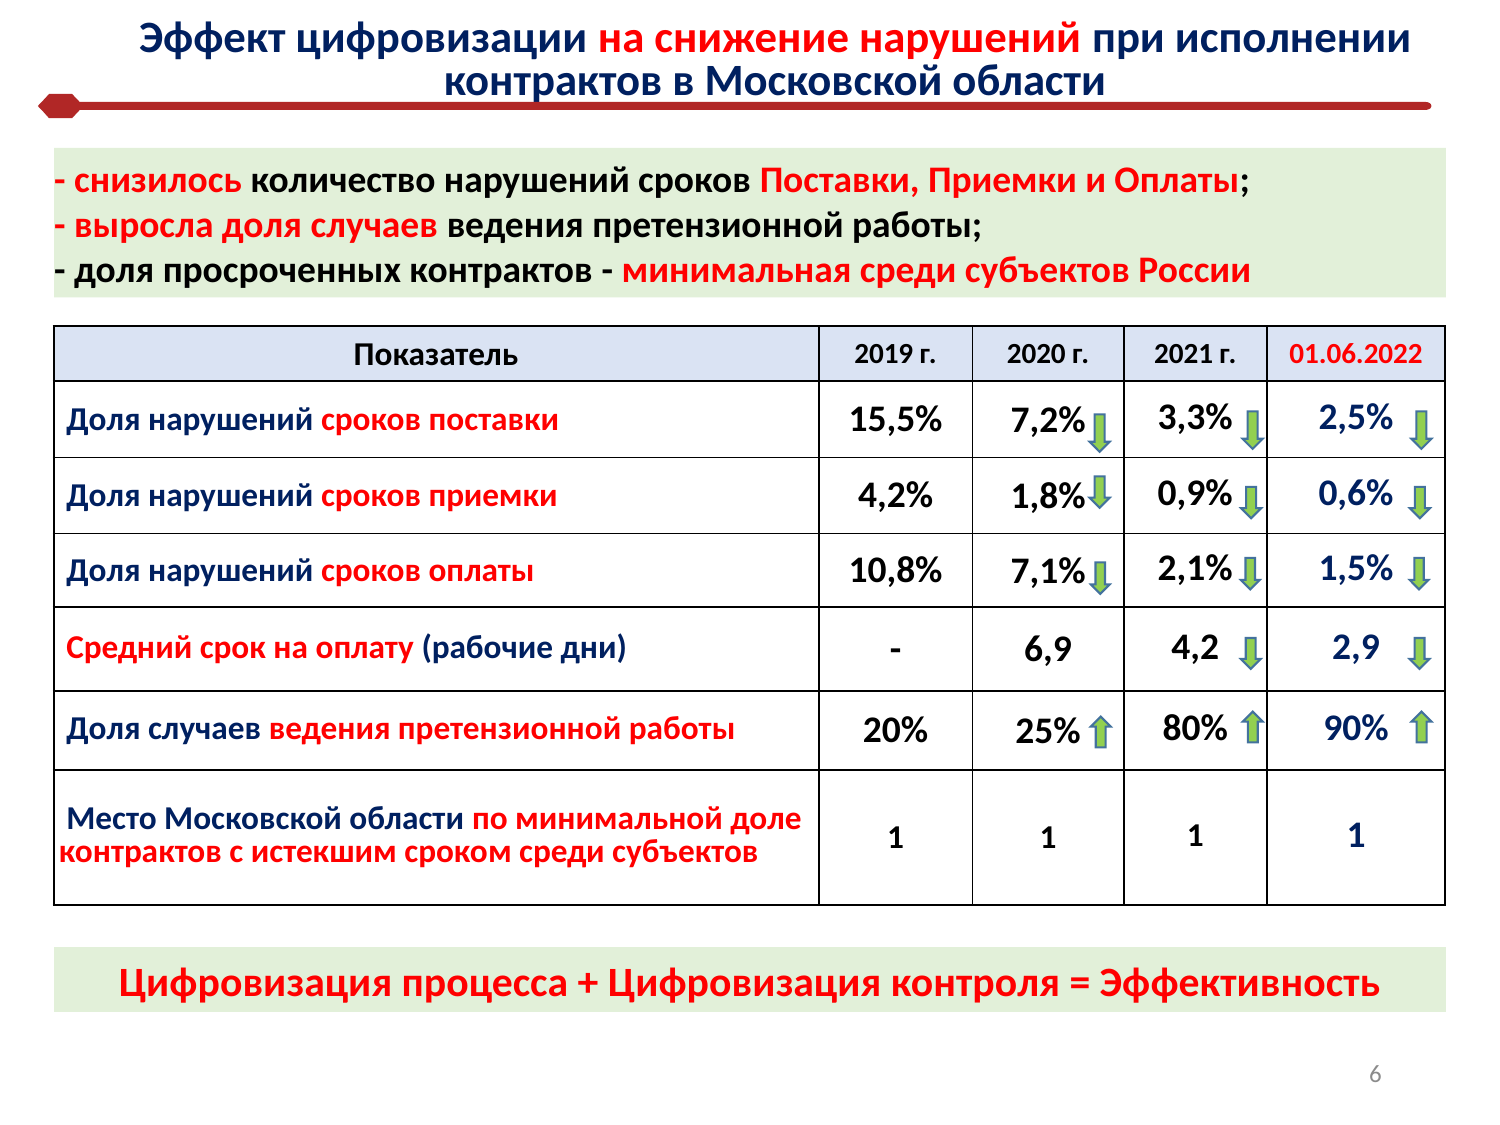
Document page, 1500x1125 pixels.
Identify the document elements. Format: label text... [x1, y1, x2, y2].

table_cell 2,5% [1268, 382, 1444, 457]
table_header 2019 г. [820, 327, 972, 380]
text_box [1087, 475, 1113, 510]
table_header 2020 г. [973, 327, 1123, 380]
table_cell 1 [1268, 771, 1444, 904]
text_box [1409, 710, 1434, 744]
table_cell 1 [973, 771, 1123, 904]
table_cell - [820, 608, 972, 690]
table_header 01.06.2022 [1268, 327, 1444, 380]
table_cell 25% [973, 692, 1123, 769]
table_cell Доля случаев ведения претензионной работы [55, 692, 818, 769]
table_cell 7,1% [973, 534, 1123, 606]
text_box [1240, 410, 1266, 451]
table_cell 2,1% [1125, 534, 1266, 606]
text_box [1088, 715, 1114, 749]
table_header 2021 г. [1125, 327, 1266, 380]
table_cell 10,8% [820, 534, 972, 606]
table_cell 1 [820, 771, 972, 904]
table_cell 1 [1125, 771, 1266, 904]
table_cell Доля нарушений сроков оплаты [55, 534, 818, 606]
text_box [1407, 556, 1431, 591]
table_cell 1,5% [1268, 534, 1444, 606]
table_cell 0,9% [1125, 458, 1266, 533]
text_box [37, 93, 1432, 119]
table_cell 3,3% [1125, 382, 1266, 457]
table_cell Доля нарушений сроков поставки [55, 382, 818, 457]
text_box [1407, 636, 1432, 671]
table_cell 1,8% [973, 458, 1123, 533]
table_cell 0,6% [1268, 458, 1444, 533]
title Эффект цифровизации на снижение нарушений при исполнении контрактов в Московской области [119, 23, 1432, 93]
table_cell 4,2 [1125, 608, 1266, 690]
table_cell 7,2% [973, 382, 1123, 457]
table_cell Доля нарушений сроков приемки [55, 458, 818, 533]
slide_number 6 [1059, 1042, 1397, 1103]
text_box [1240, 710, 1266, 744]
text_box Цифровизация процесса + Цифровизация контроля = Эффективность [54, 947, 1446, 1012]
text_box [1238, 485, 1264, 520]
table_cell 6,9 [973, 608, 1123, 690]
table_cell Средний срок на оплату (рабочие дни) [55, 608, 818, 690]
text_box [1238, 636, 1264, 671]
table_cell 2,9 [1268, 608, 1444, 690]
table_cell 90% [1268, 692, 1444, 769]
text_box [1408, 410, 1434, 451]
text_box - снизилось количество нарушений сроков Поставки, Приемки и Оплаты; - выросла доля случаев ведения претензионной работы; - доля просроченных контрактов - минимальная среди субъектов России [54, 147, 1446, 298]
table_cell 4,2% [820, 458, 972, 533]
table_cell 20% [820, 692, 972, 769]
text_box [1238, 556, 1263, 591]
table_header Показатель [55, 327, 818, 380]
table_cell 15,5% [820, 382, 972, 457]
table_cell Место Московской области по минимальной доле контрактов с истекшим сроком среди субъектов [55, 771, 818, 904]
text_box [1407, 485, 1433, 520]
text_box [1087, 413, 1113, 454]
table_cell 80% [1125, 692, 1266, 769]
text_box [1088, 561, 1113, 596]
